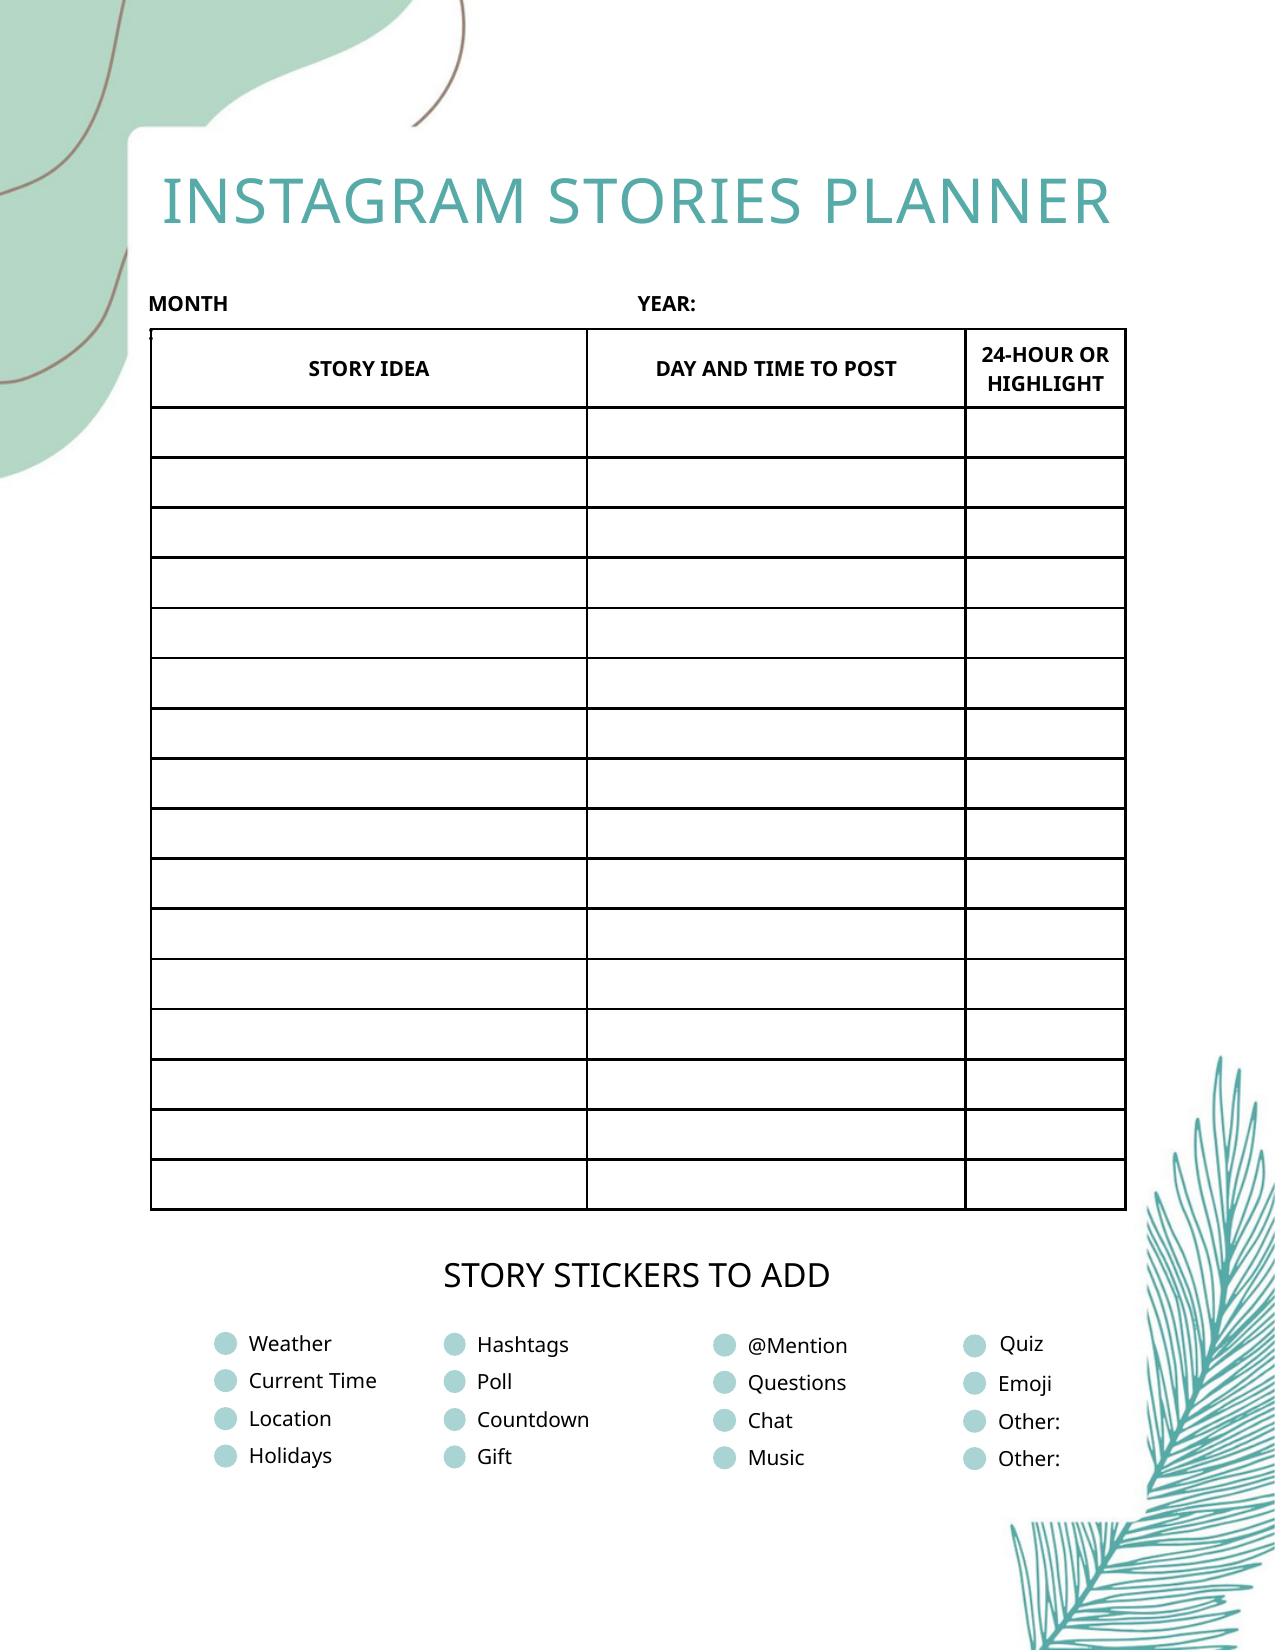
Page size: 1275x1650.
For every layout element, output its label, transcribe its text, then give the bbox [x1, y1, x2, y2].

table_cell [588, 609, 964, 657]
text_box Current Time [248, 1363, 408, 1393]
text_box Other: [998, 1441, 1200, 1471]
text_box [962, 1446, 987, 1471]
table_cell [588, 409, 964, 456]
table_cell [967, 1111, 1124, 1158]
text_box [213, 1406, 238, 1431]
table_cell [588, 860, 964, 907]
text_box Music [747, 1440, 937, 1470]
text_box INSTAGRAM STORIES PLANNER [127, 174, 1148, 236]
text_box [962, 1371, 987, 1395]
table_cell [588, 459, 964, 506]
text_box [443, 1332, 466, 1357]
text_box Other: [998, 1404, 1200, 1434]
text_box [962, 1334, 987, 1358]
table_cell [967, 659, 1124, 707]
text_box [0, 0, 1275, 1650]
table_cell [152, 860, 586, 907]
table_cell [588, 810, 964, 857]
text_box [712, 1408, 737, 1433]
text_box Weather [248, 1326, 386, 1356]
table_cell [152, 459, 586, 506]
table_cell [588, 1061, 964, 1108]
table_cell [152, 659, 586, 707]
table_cell [152, 810, 586, 857]
table_cell [588, 559, 964, 607]
table_cell [967, 1061, 1124, 1108]
table_cell [967, 609, 1124, 657]
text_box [712, 1445, 737, 1470]
table_cell [967, 509, 1124, 556]
table_cell [588, 1111, 964, 1158]
text_box Hashtags [476, 1327, 651, 1357]
text_box Countdown [476, 1402, 651, 1432]
text_box Location [248, 1401, 386, 1431]
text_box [712, 1333, 737, 1357]
text_box Gift [476, 1439, 651, 1469]
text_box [213, 1368, 238, 1393]
text_box STORY STICKERS TO ADD [127, 1247, 1148, 1295]
table_header 24-HOUR OR HIGHLIGHT [967, 330, 1124, 406]
table_cell [967, 1161, 1124, 1208]
table_cell [152, 409, 586, 456]
table_cell [152, 509, 586, 556]
table_cell [588, 710, 964, 757]
table_cell [152, 559, 586, 607]
text_box Quiz [999, 1326, 1200, 1356]
table_cell [967, 1010, 1124, 1058]
text_box Emoji [998, 1366, 1192, 1396]
table_cell [152, 760, 586, 807]
table_cell [152, 609, 586, 657]
table_cell [152, 1111, 586, 1158]
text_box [962, 1409, 987, 1434]
table_cell [588, 960, 964, 1008]
text_box YEAR: [637, 285, 737, 316]
table_cell [588, 1010, 964, 1058]
table_cell [967, 459, 1124, 506]
text_box MONTH: [148, 285, 233, 345]
text_box Questions [747, 1365, 937, 1395]
table_cell [152, 1061, 586, 1108]
table_cell [152, 1161, 586, 1208]
table_cell [588, 1161, 964, 1208]
text_box @Mention [747, 1328, 937, 1358]
text_box Chat [747, 1403, 937, 1433]
table_cell [588, 509, 964, 556]
table_cell [588, 910, 964, 958]
table_cell [967, 409, 1124, 456]
table_cell [967, 760, 1124, 807]
table_cell [967, 910, 1124, 958]
table_cell [152, 1010, 586, 1058]
table_cell [152, 910, 586, 958]
table_header STORY IDEA [152, 330, 586, 406]
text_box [712, 1370, 737, 1395]
table_cell [967, 559, 1124, 607]
text_box Holidays [248, 1438, 386, 1469]
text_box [443, 1369, 466, 1394]
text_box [443, 1445, 466, 1469]
table_cell [967, 810, 1124, 857]
table_cell [588, 659, 964, 707]
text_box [213, 1444, 238, 1468]
table_cell [588, 760, 964, 807]
table_cell [967, 960, 1124, 1008]
text_box Poll [476, 1364, 673, 1394]
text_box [213, 1331, 238, 1356]
table_cell [152, 710, 586, 757]
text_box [443, 1407, 466, 1432]
table_header DAY AND TIME TO POST [588, 330, 964, 406]
table_cell [967, 860, 1124, 907]
table_cell [152, 960, 586, 1008]
table_cell [967, 710, 1124, 757]
